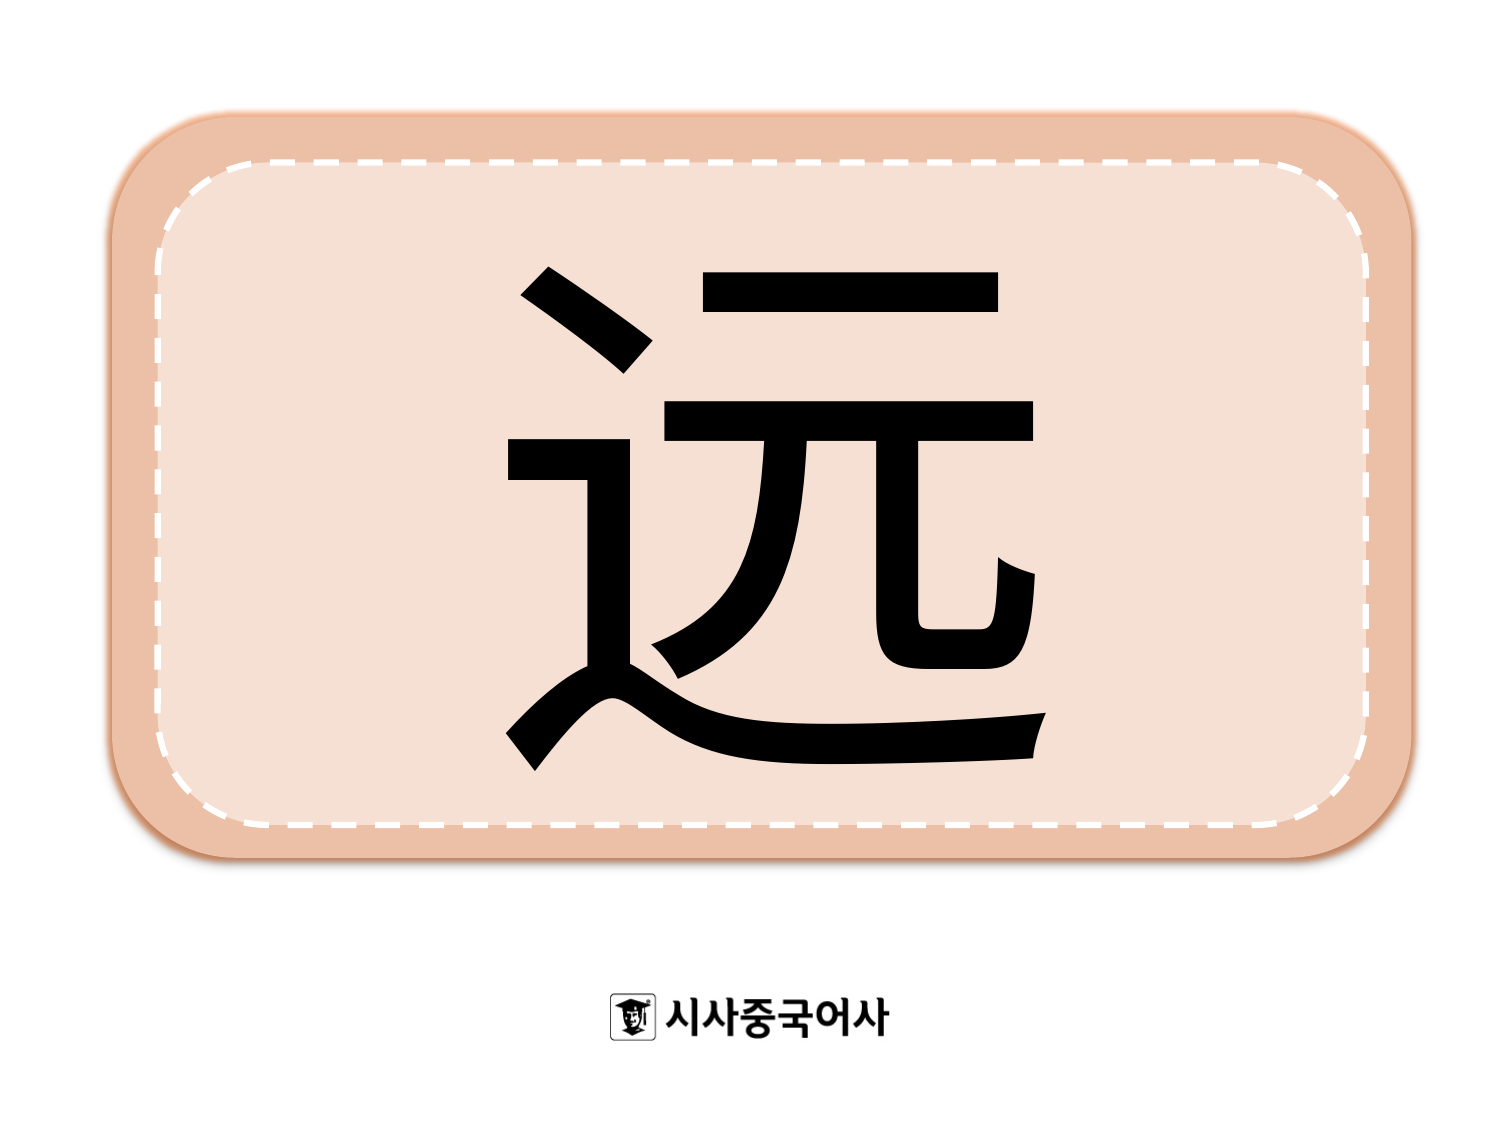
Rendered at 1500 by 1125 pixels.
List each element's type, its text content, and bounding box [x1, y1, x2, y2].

picture [602, 987, 898, 1047]
text_box 远 [171, 160, 1380, 824]
